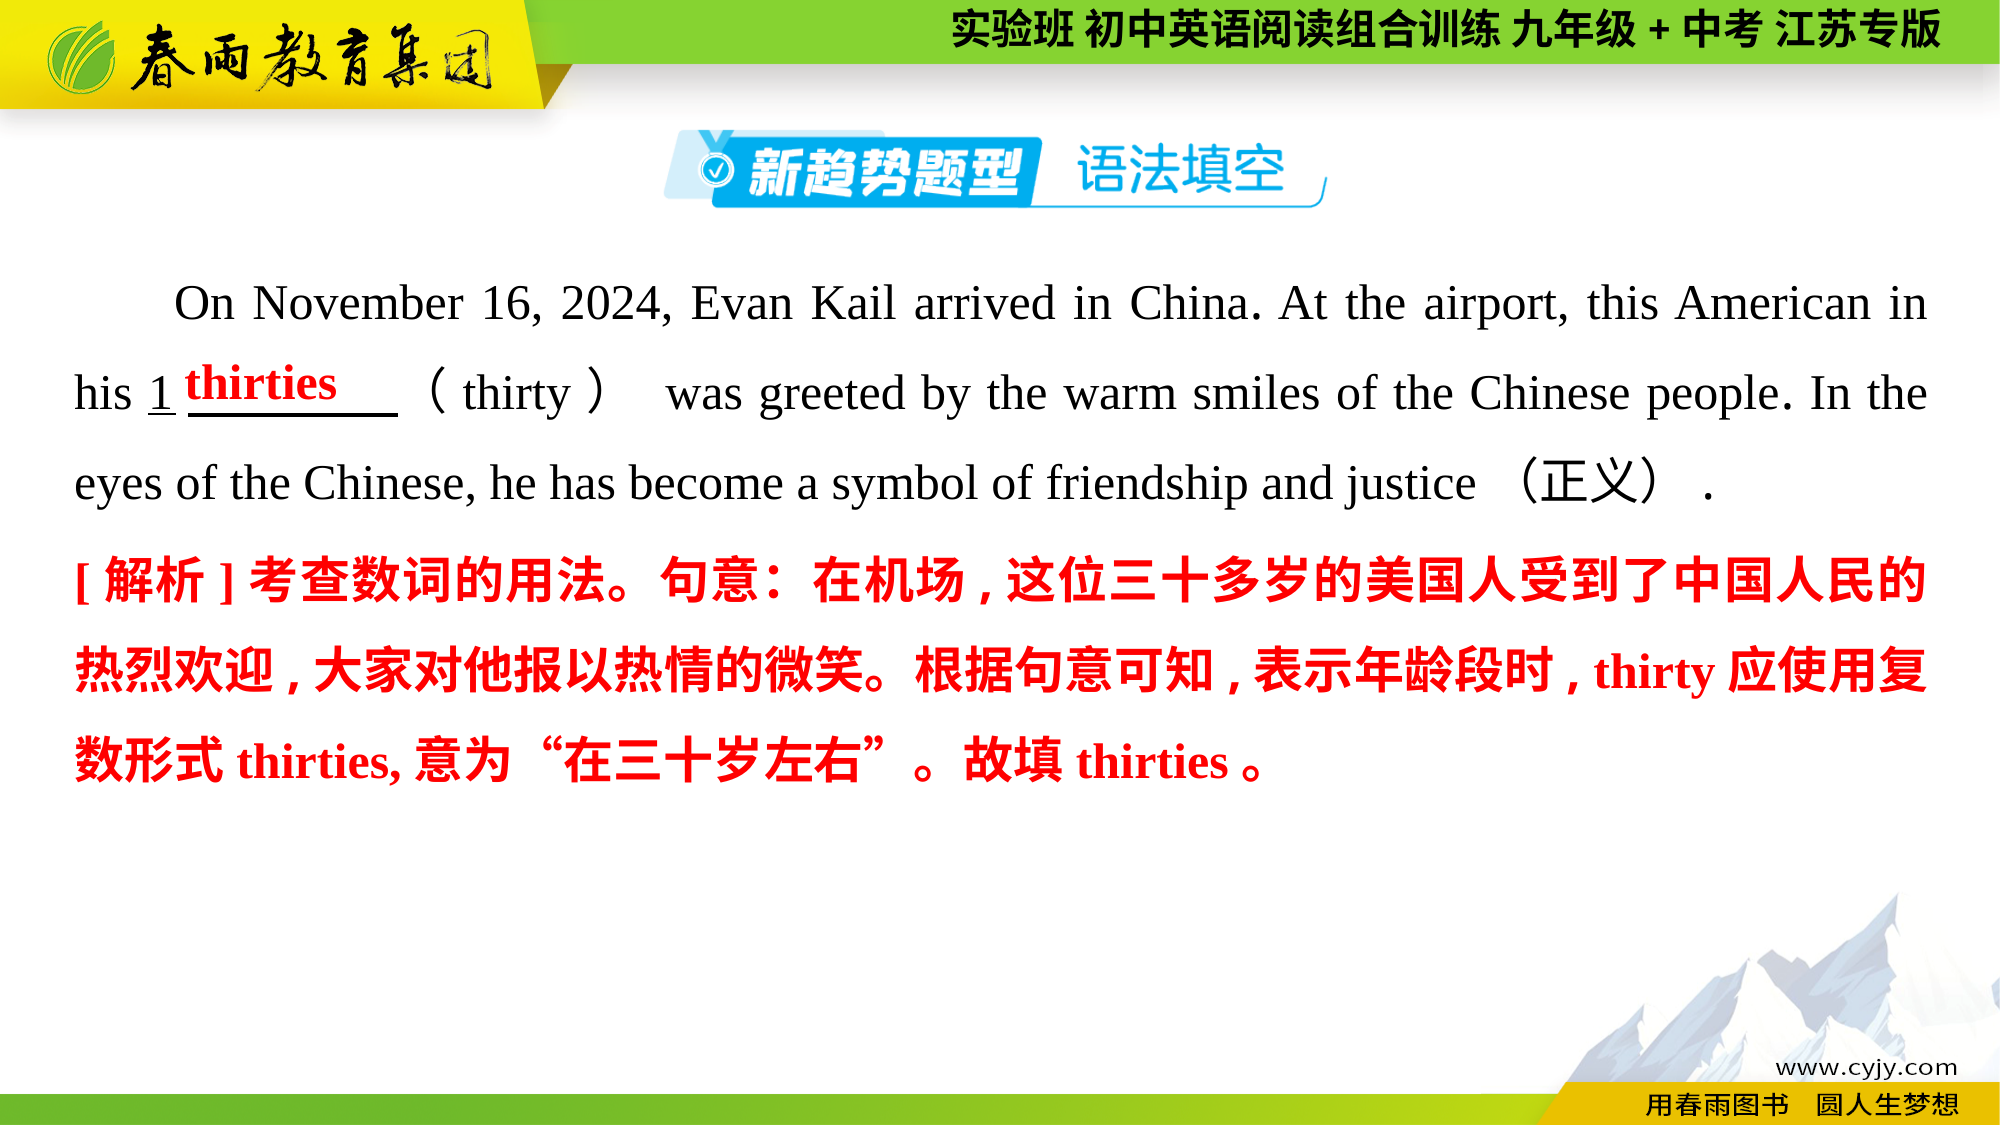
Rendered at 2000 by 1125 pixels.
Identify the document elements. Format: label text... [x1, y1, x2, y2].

text_box thirties [169, 341, 353, 417]
picture [0, 0, 2000, 1125]
text_box [解析]考查数词的用法。句意：在机场,这位三十多岁的美国人受到了中国人民的热烈欢迎,大家对他报以热情的微笑。根据句意可知,表示年龄段时, thirty应使用复数形式thirties,意为“在三十岁左右”。故填thirties。 [59, 510, 1944, 796]
list On November 16, 2024, Evan Kail arrived in China. At the airport, this American in his 1 （thirty） was greeted by the warm smiles of the Chinese people. In the eyes of the Chinese, he has become a symbol of friendship and justice（正义）. [59, 232, 1944, 510]
